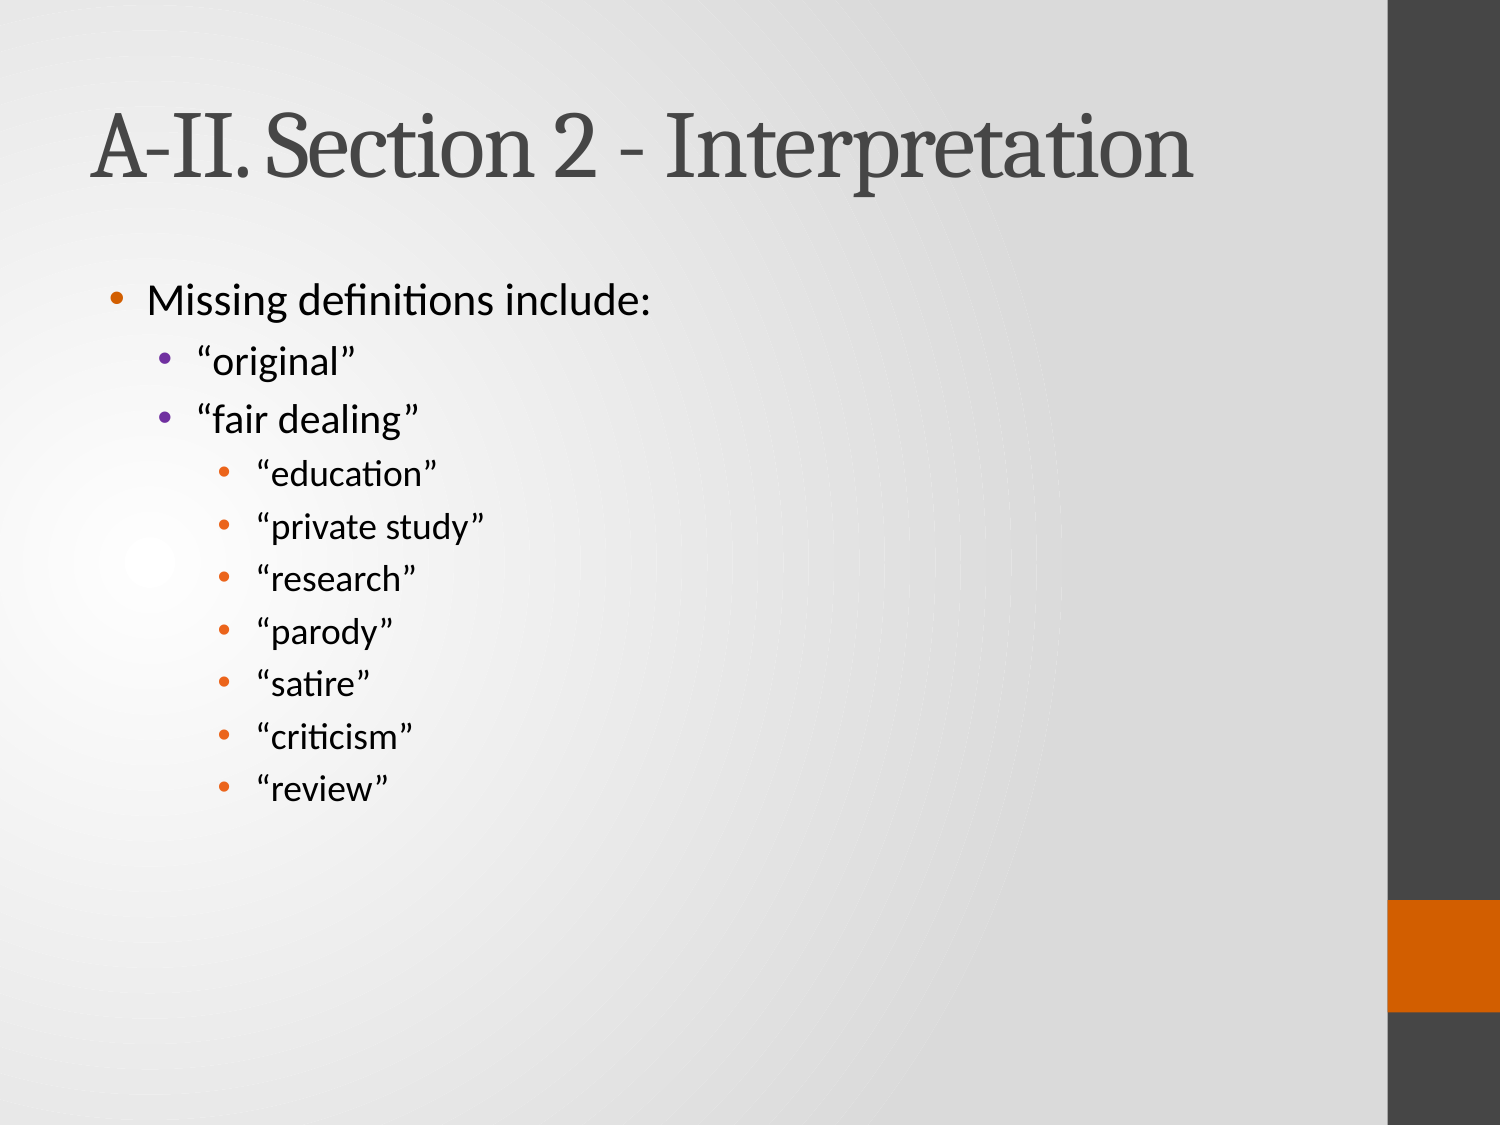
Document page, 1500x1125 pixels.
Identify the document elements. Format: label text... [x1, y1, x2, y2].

list Missing definitions include: “original” “fair dealing” “education” “private study” “research” “parody” “satire” “criticism” “review” [75, 262, 1325, 1050]
title A-II. Section 2 - Interpretation [75, 45, 1325, 233]
